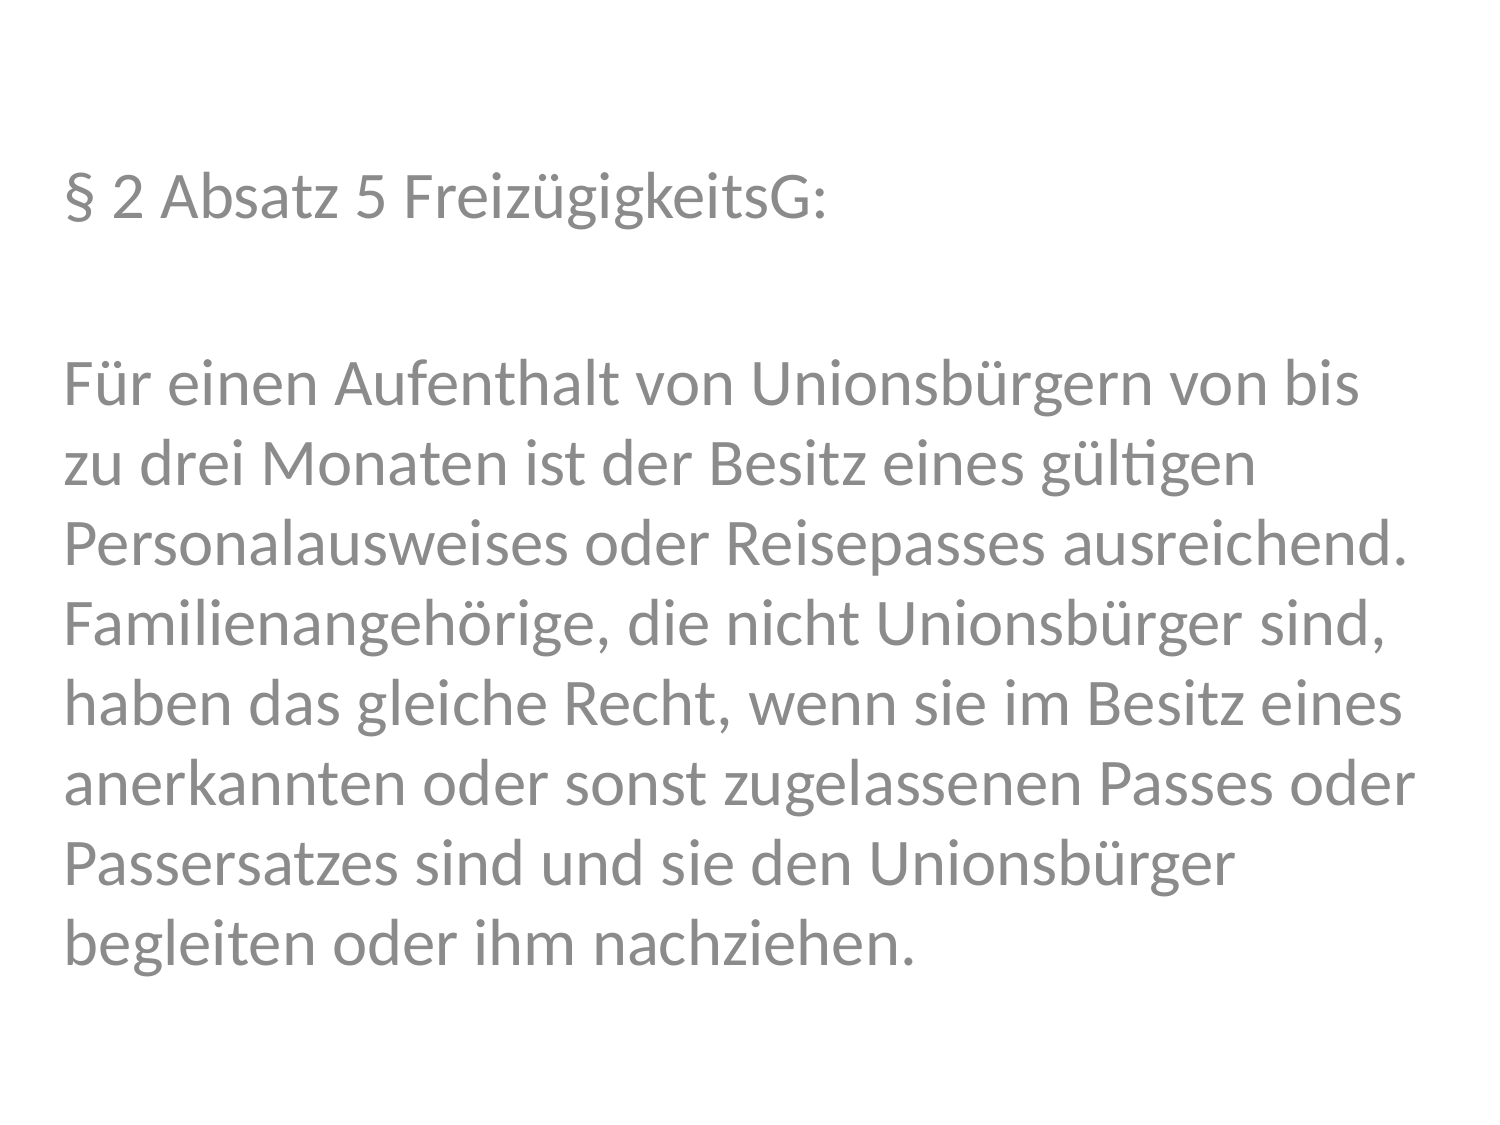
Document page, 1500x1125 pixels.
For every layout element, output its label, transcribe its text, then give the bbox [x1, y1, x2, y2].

subtitle § 2 Absatz 5 FreizügigkeitsG: Für einen Aufenthalt von Unionsbürgern von bis zu drei Monaten ist der Besitz eines gültigen Personalausweises oder Reisepasses ausreichend. Familienangehörige, die nicht Unionsbürger sind, haben das gleiche Recht, wenn sie im Besitz eines anerkannten oder sonst zugelassenen Passes oder Passersatzes sind und sie den Unionsbürger begleiten oder ihm nachziehen. [48, 50, 1446, 1063]
